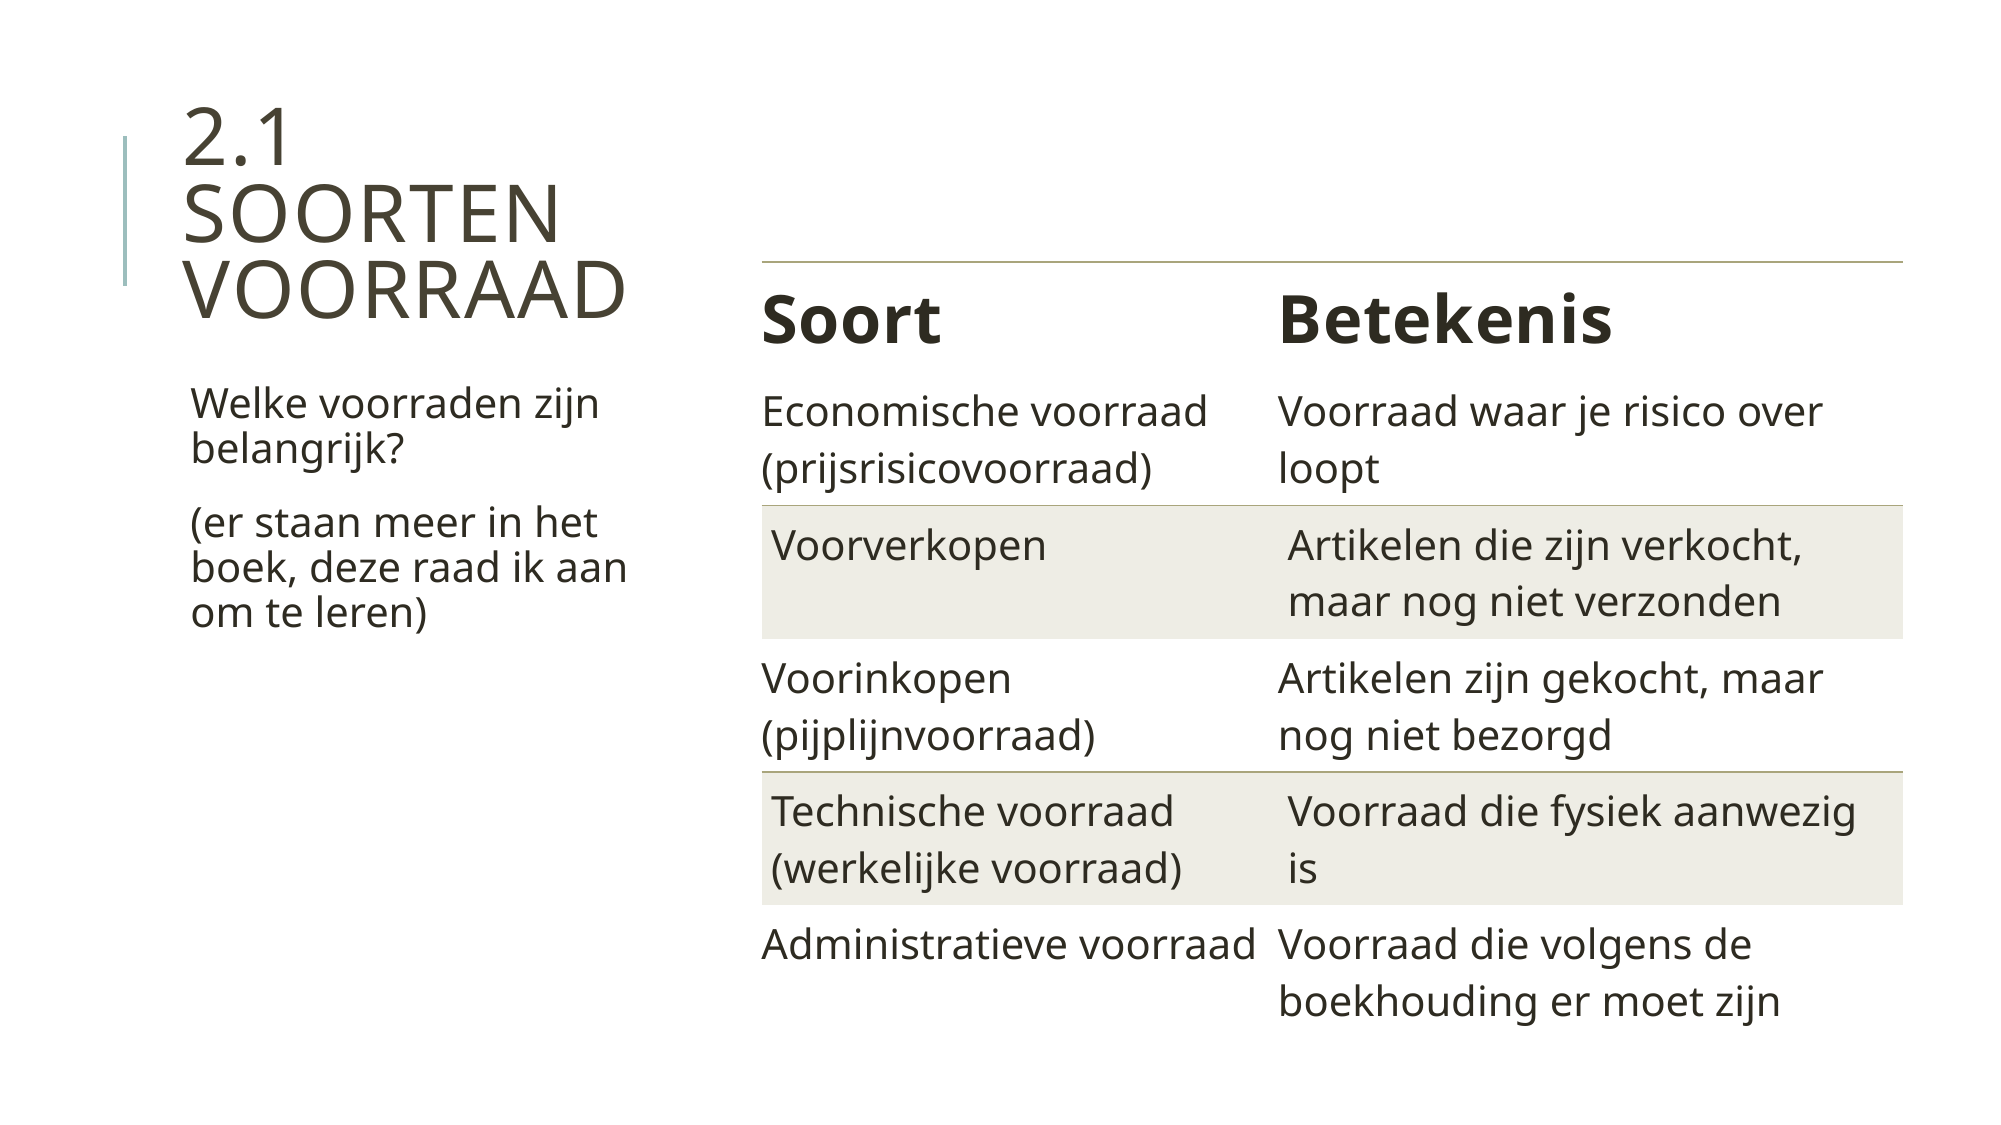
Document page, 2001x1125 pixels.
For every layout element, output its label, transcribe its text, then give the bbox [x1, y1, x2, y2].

title 2.1 soorten voorraad [168, 96, 682, 342]
table_cell Technische voorraad (werkelijke voorraad) [762, 773, 1278, 905]
table_cell Voorraad waar je risico over loopt [1278, 372, 1903, 505]
table_header Betekenis [1278, 263, 1903, 372]
table_cell Administratieve voorraad [762, 905, 1278, 1039]
table_cell Voorraad die volgens de boekhouding er moet zijn [1278, 905, 1903, 1039]
table_cell Voorinkopen (pijplijnvoorraad) [762, 639, 1278, 771]
list Welke voorraden zijn belangrijk? (er staan meer in het boek, deze raad ik aan om te leren) [168, 375, 682, 1020]
table_cell Artikelen die zijn verkocht, maar nog niet verzonden [1278, 506, 1903, 639]
table_cell Voorraad die fysiek aanwezig is [1278, 773, 1903, 905]
table_cell Voorverkopen [762, 506, 1278, 639]
table_header Soort [762, 263, 1278, 372]
table_cell Artikelen zijn gekocht, maar nog niet bezorgd [1278, 639, 1903, 771]
table_cell Economische voorraad (prijsrisicovoorraad) [762, 372, 1278, 505]
